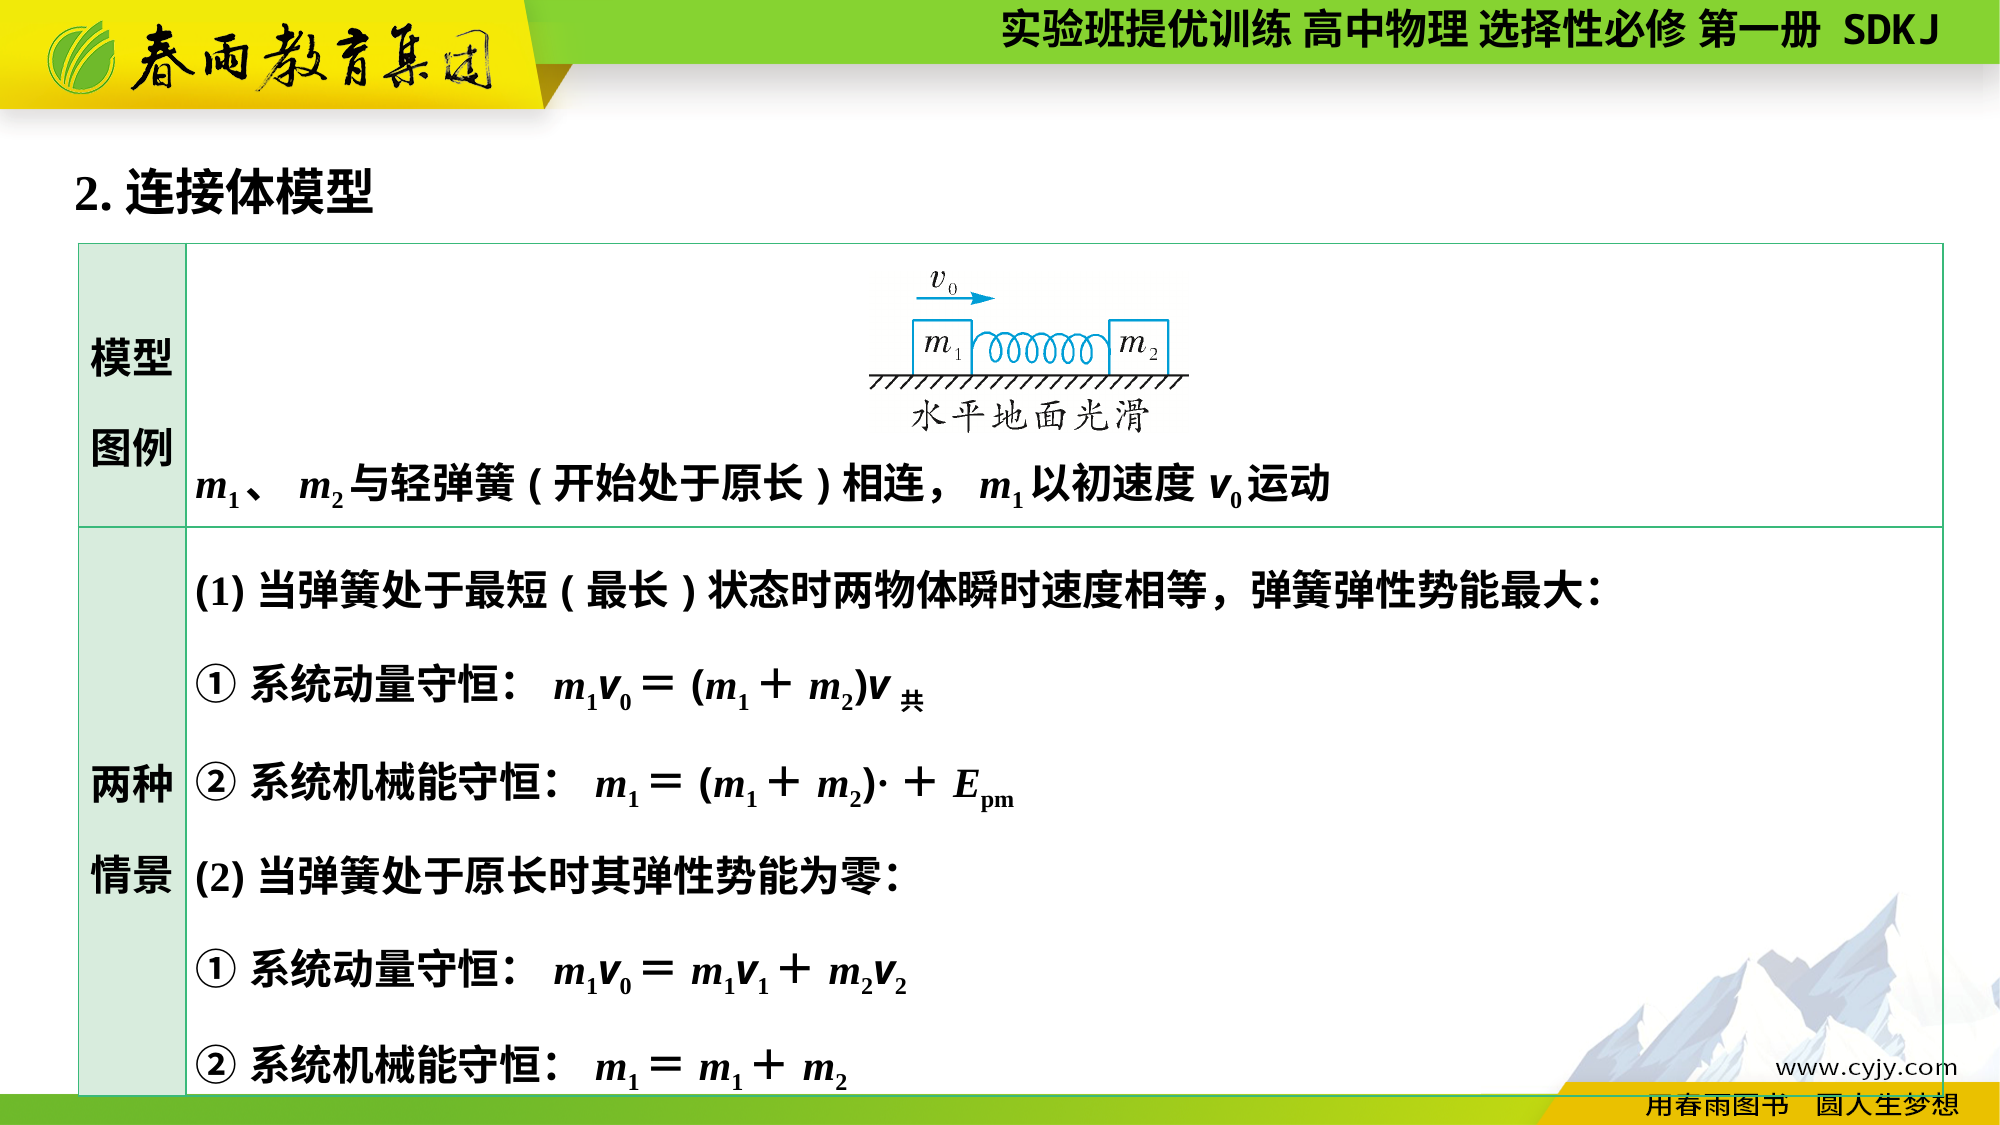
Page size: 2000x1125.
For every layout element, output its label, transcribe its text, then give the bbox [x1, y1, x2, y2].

picture [0, 0, 2000, 1125]
list 2.连接体模型 [59, 122, 1944, 217]
